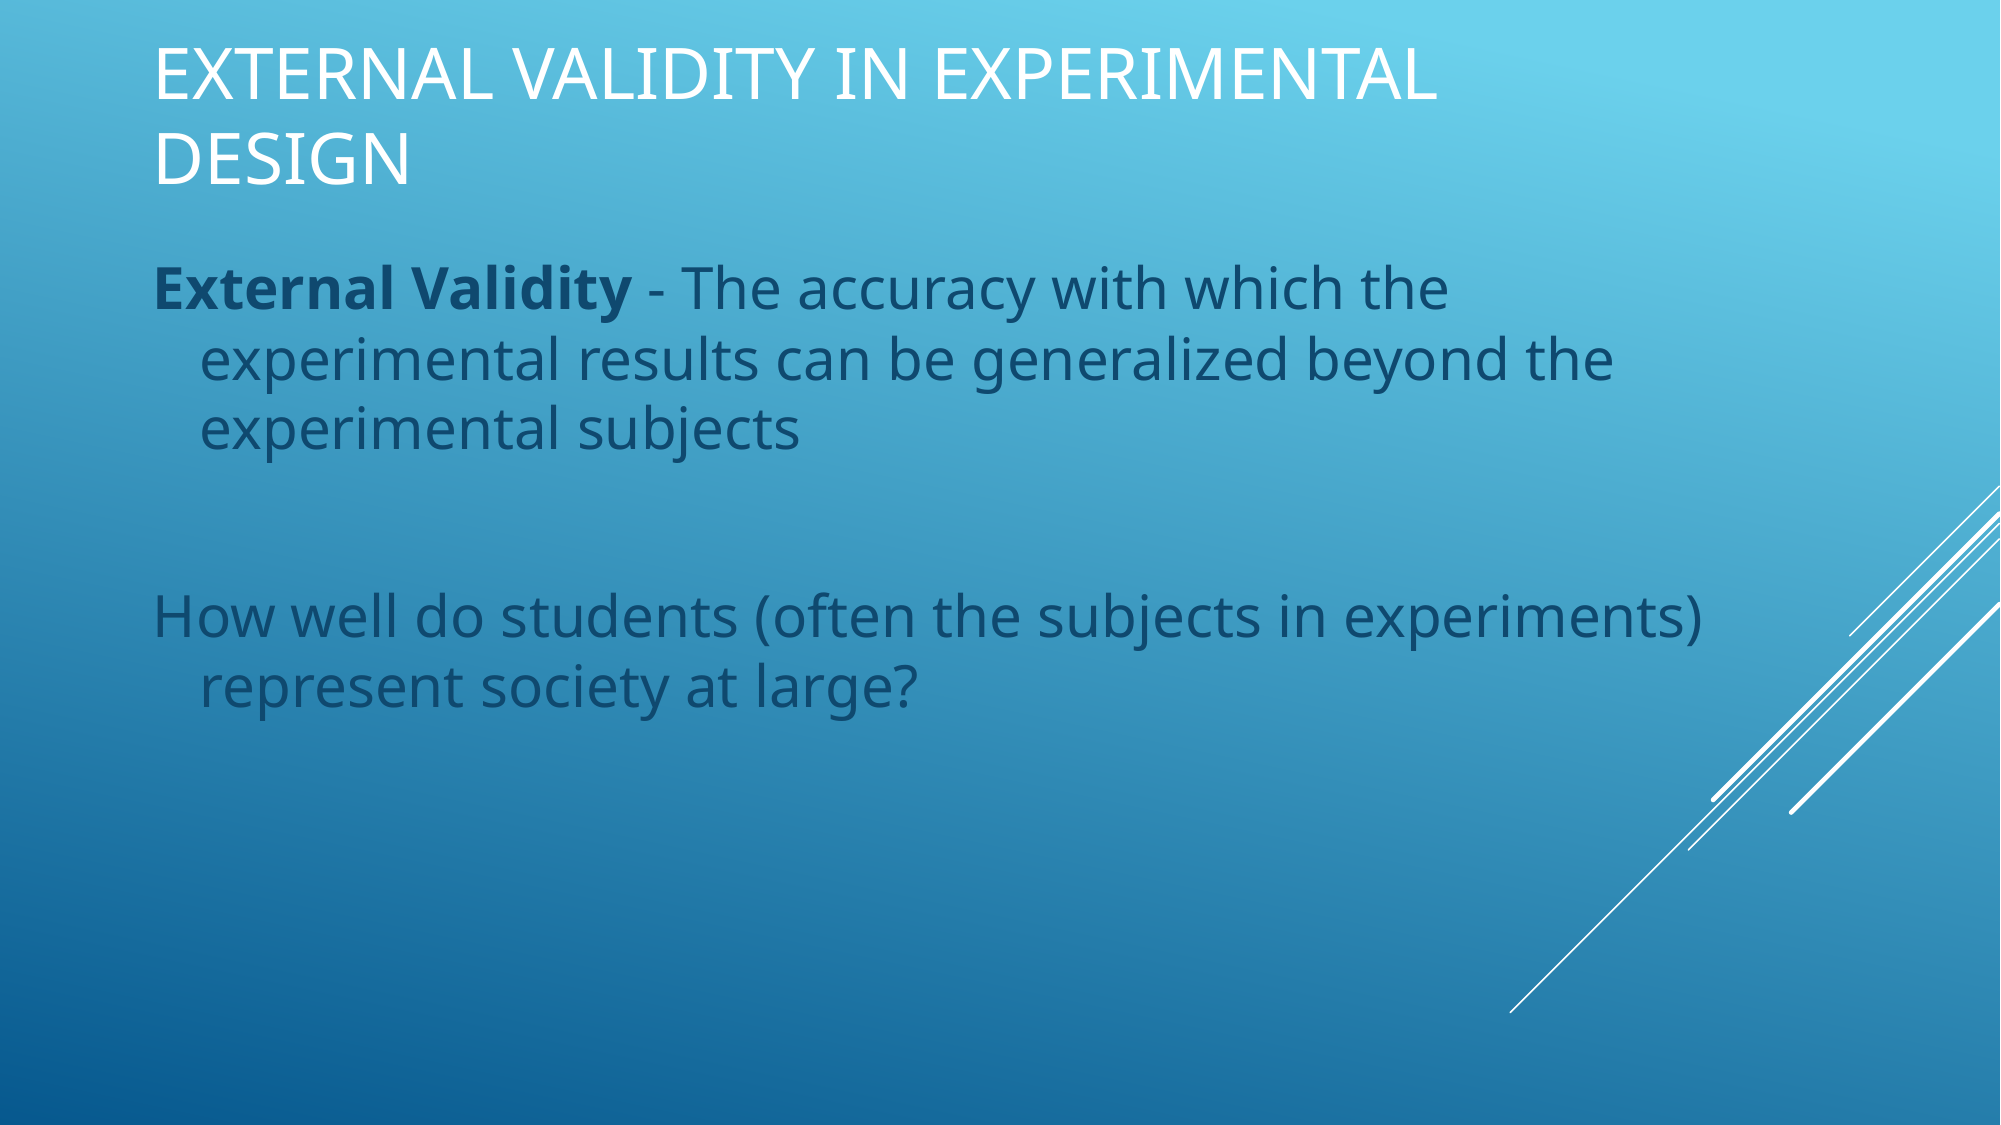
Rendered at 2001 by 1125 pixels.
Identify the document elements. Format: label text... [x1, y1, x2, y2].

list External Validity - The accuracy with which the experimental results can be generalized beyond the experimental subjects How well do students (often the subjects in experiments) represent society at large? [137, 113, 1816, 929]
title External Validity in experimental design [137, 19, 1686, 113]
